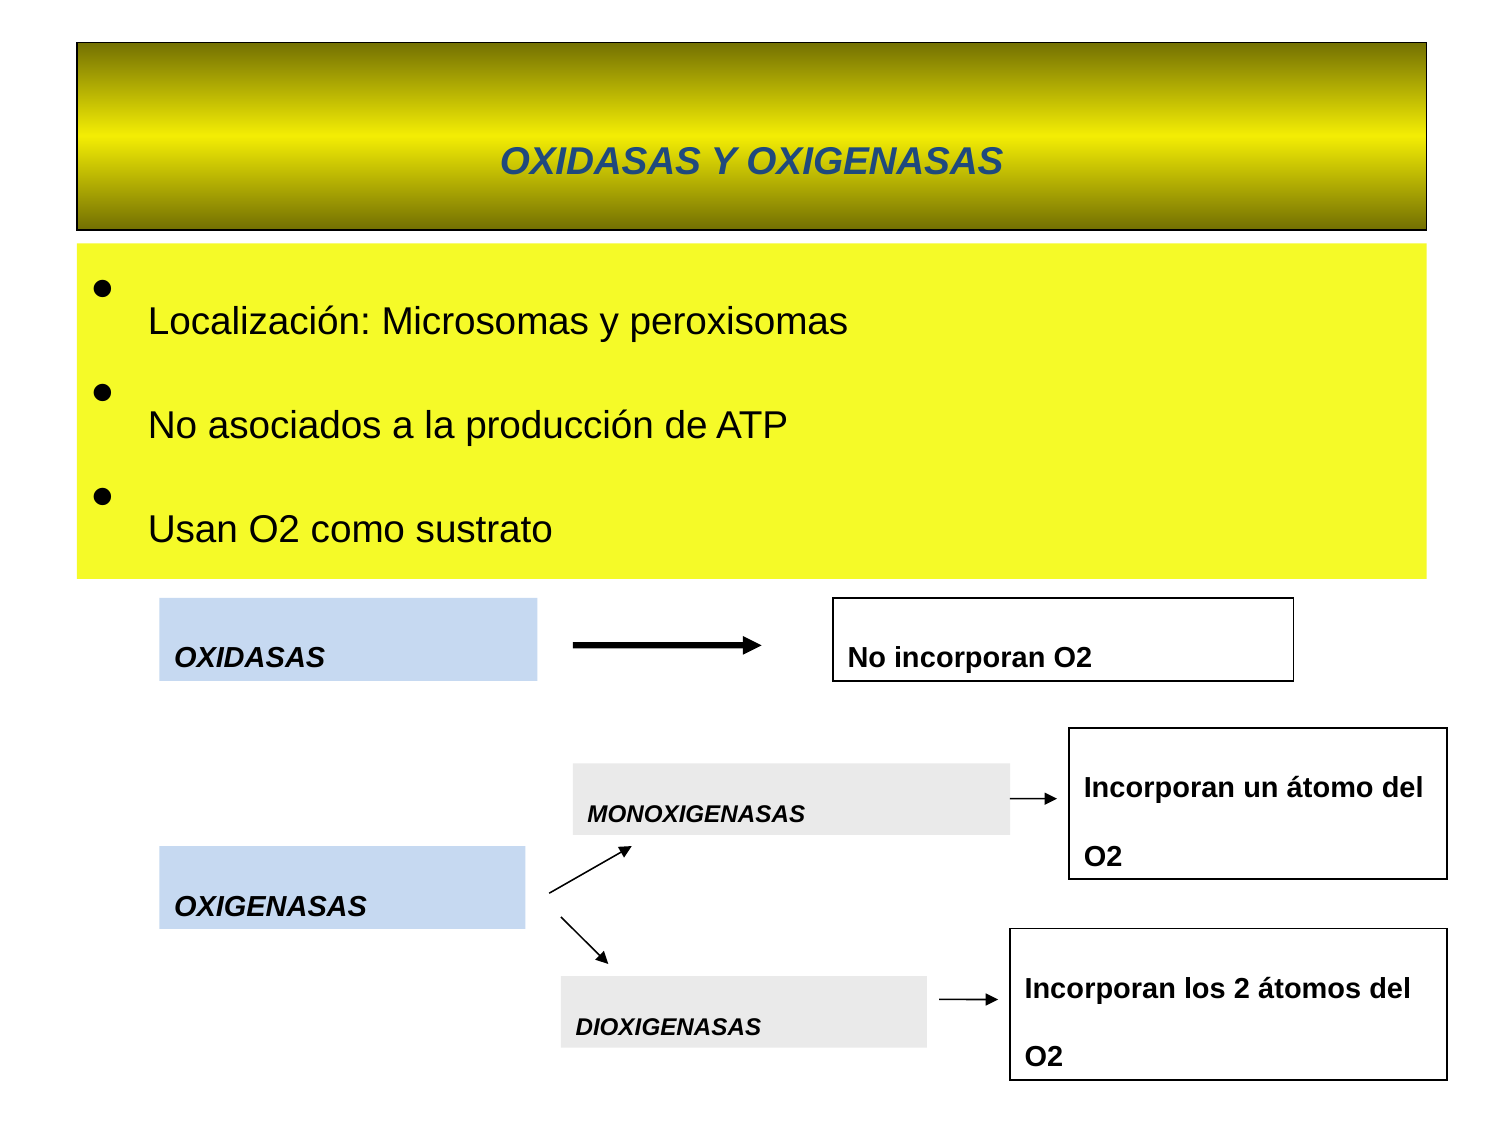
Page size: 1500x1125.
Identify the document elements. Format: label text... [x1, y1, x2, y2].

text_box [938, 928, 1448, 1066]
text_box OXIDASAS Y OXIGENASAS [76, 42, 1427, 231]
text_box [548, 763, 1011, 1042]
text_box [159, 597, 538, 922]
text_box Localización: Microsomas y peroxisomas No asociados a la producción de ATP Usan O2 como sustrato [76, 243, 1427, 579]
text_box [1009, 727, 1448, 865]
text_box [572, 597, 1294, 675]
